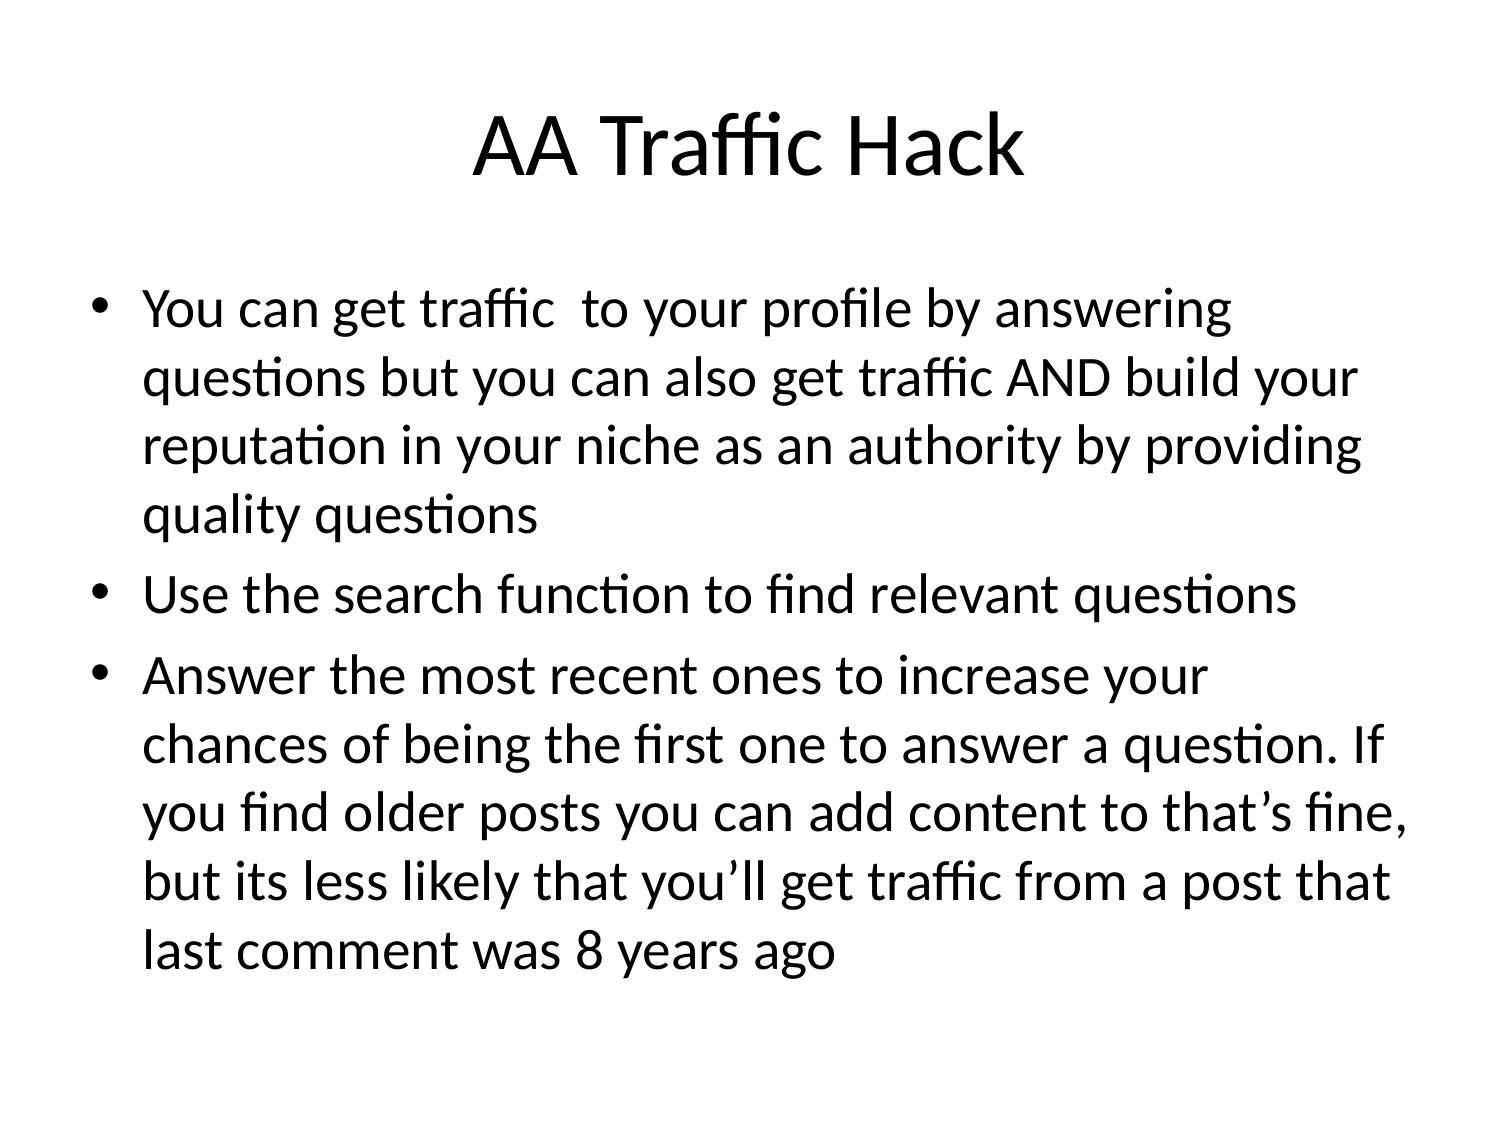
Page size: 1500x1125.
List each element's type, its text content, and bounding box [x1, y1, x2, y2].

title AA Traffic Hack [75, 45, 1425, 233]
list You can get traffic to your profile by answering questions but you can also get traffic AND build your reputation in your niche as an authority by providing quality questions Use the search function to find relevant questions Answer the most recent ones to increase your chances of being the first one to answer a question. If you find older posts you can add content to that’s fine, but its less likely that you’ll get traffic from a post that last comment was 8 years ago [75, 262, 1425, 1005]
